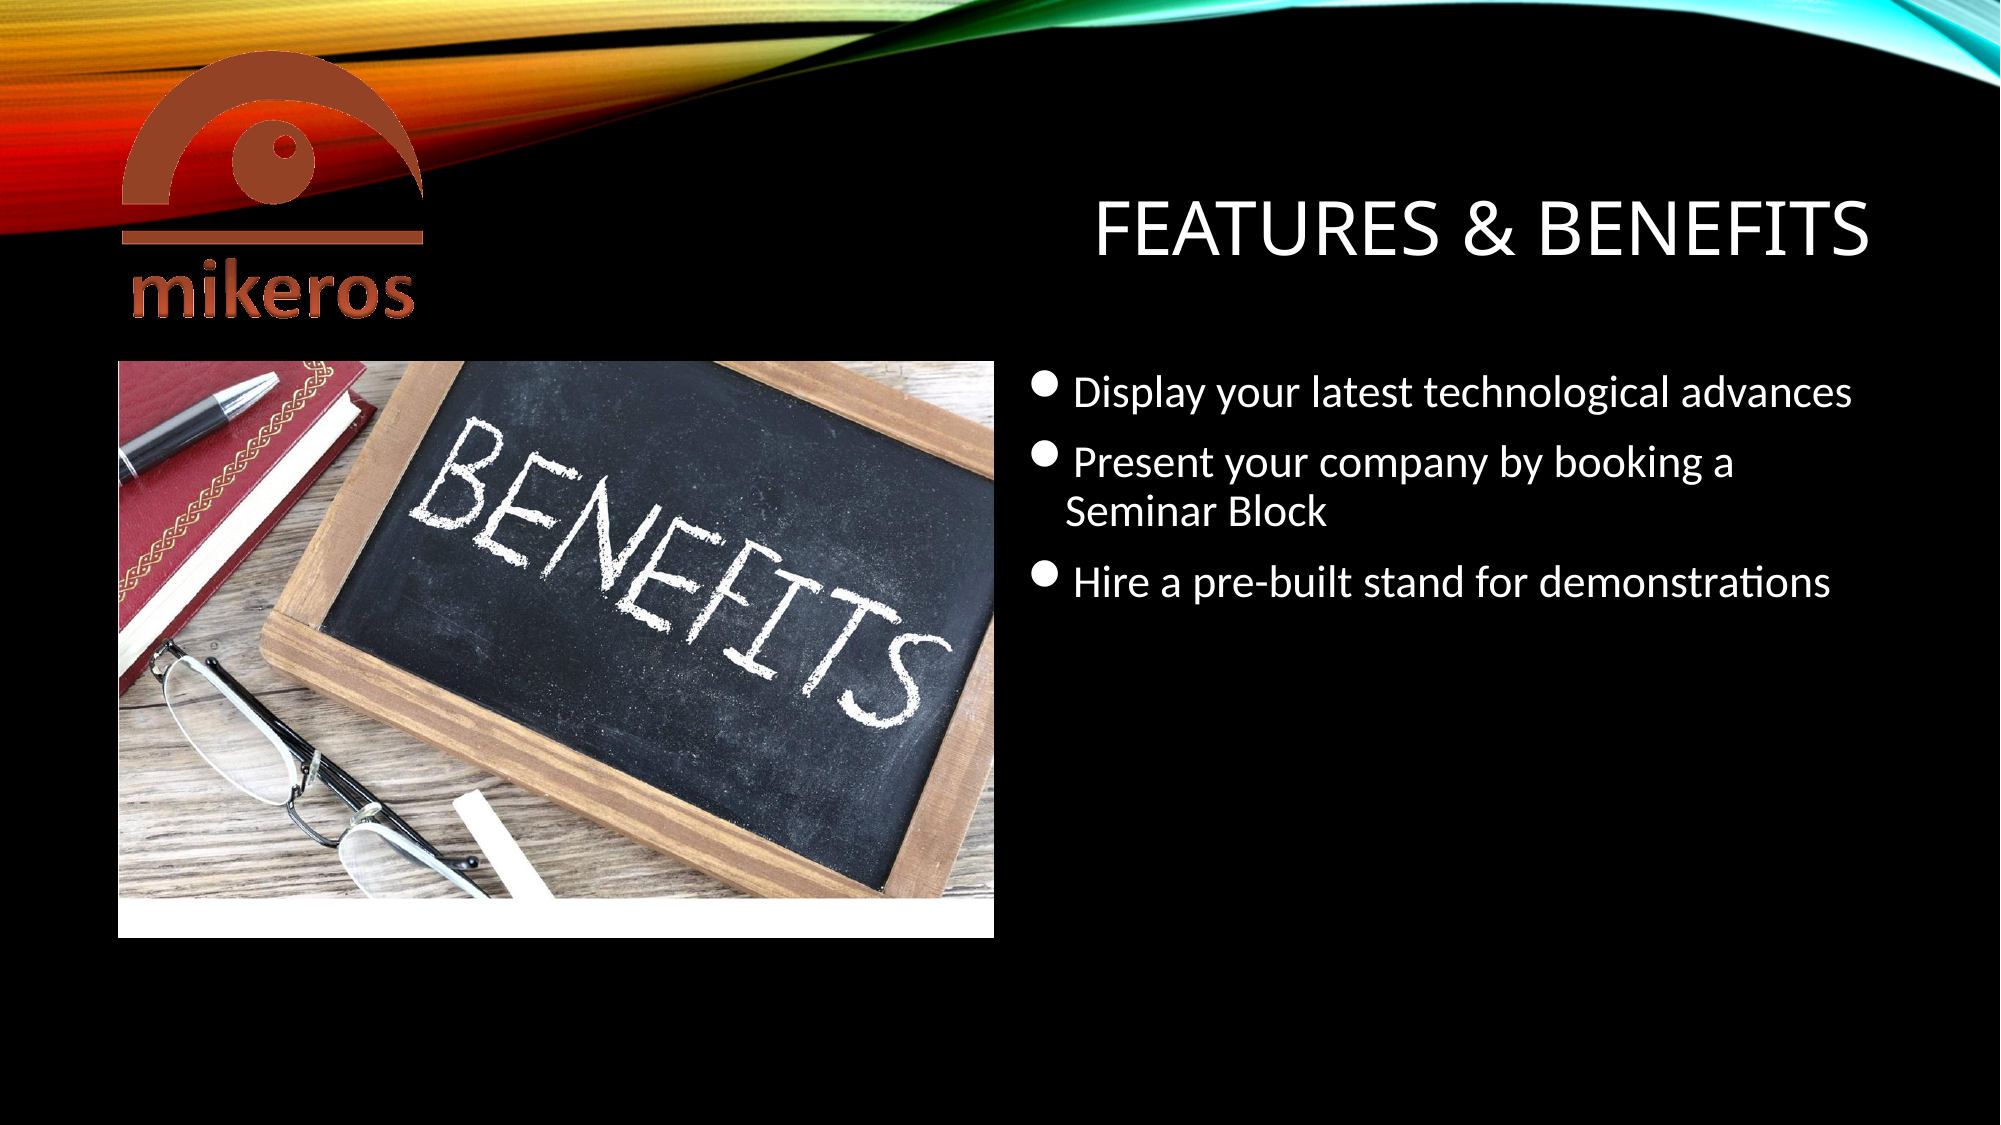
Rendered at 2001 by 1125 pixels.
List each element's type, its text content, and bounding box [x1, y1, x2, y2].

list Display your latest technological advances Present your company by booking a Seminar Block Hire a pre-built stand for demonstrations [1012, 360, 1888, 1021]
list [118, 361, 994, 938]
picture [0, 0, 2000, 338]
title Features & Benefits [474, 125, 1888, 338]
